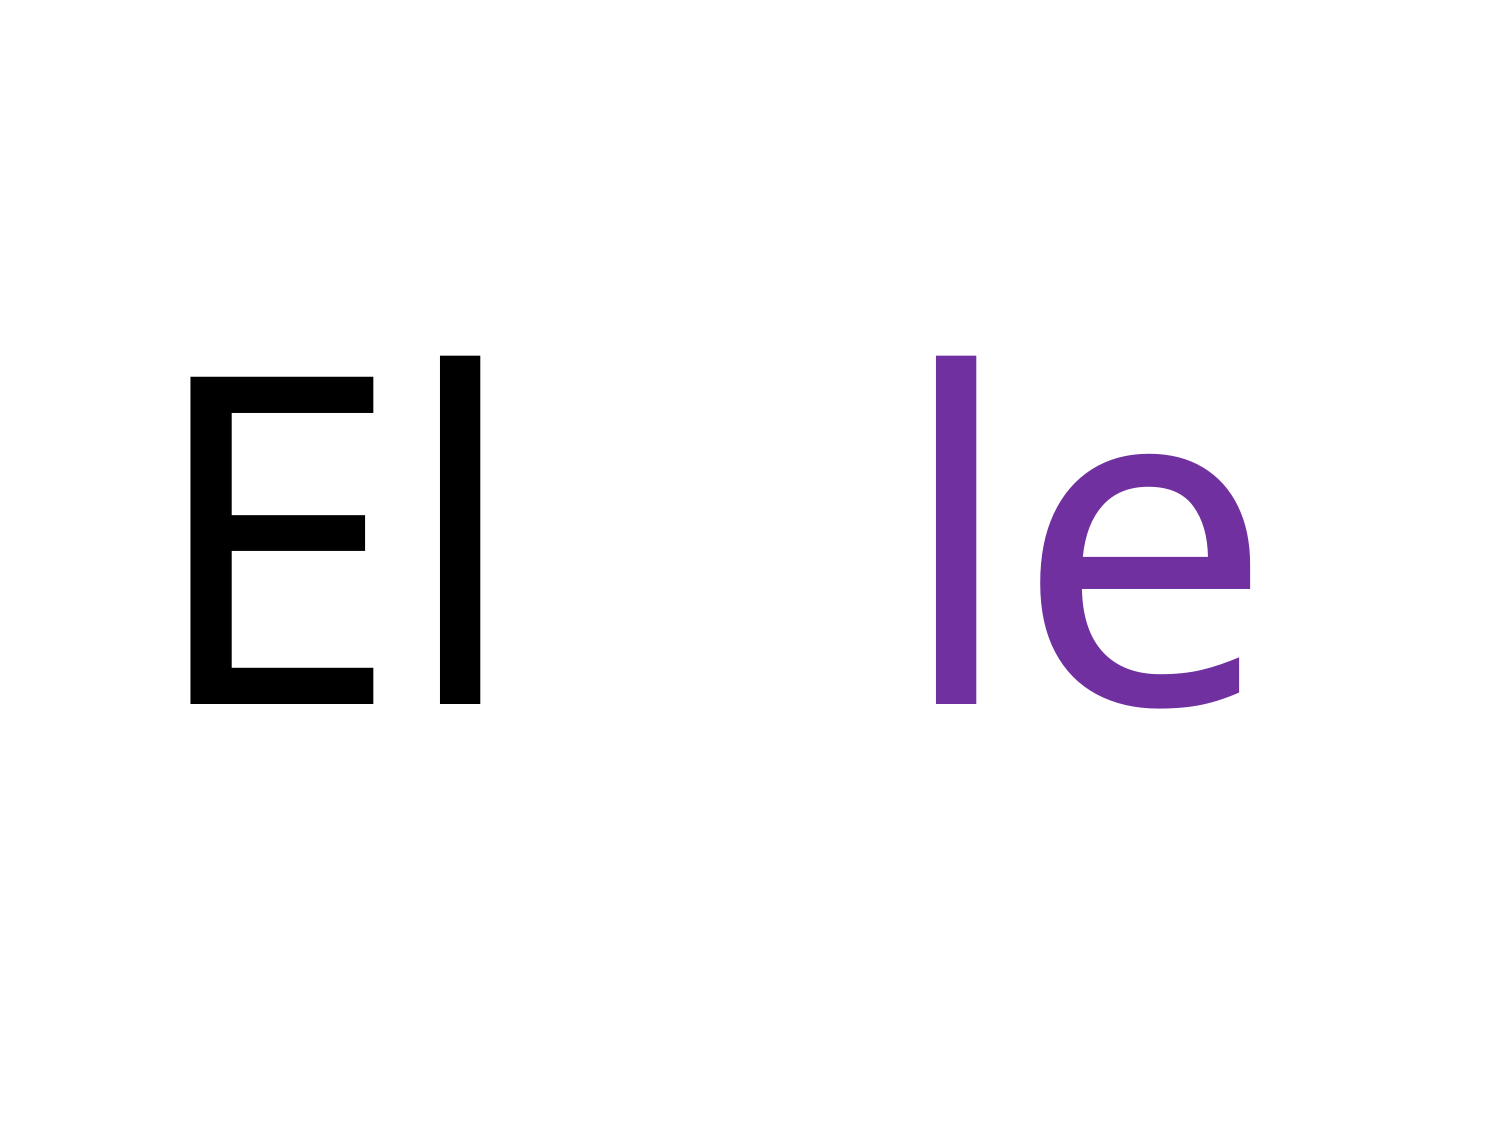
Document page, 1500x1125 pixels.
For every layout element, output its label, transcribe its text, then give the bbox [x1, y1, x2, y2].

title El ele [35, 351, 1386, 692]
